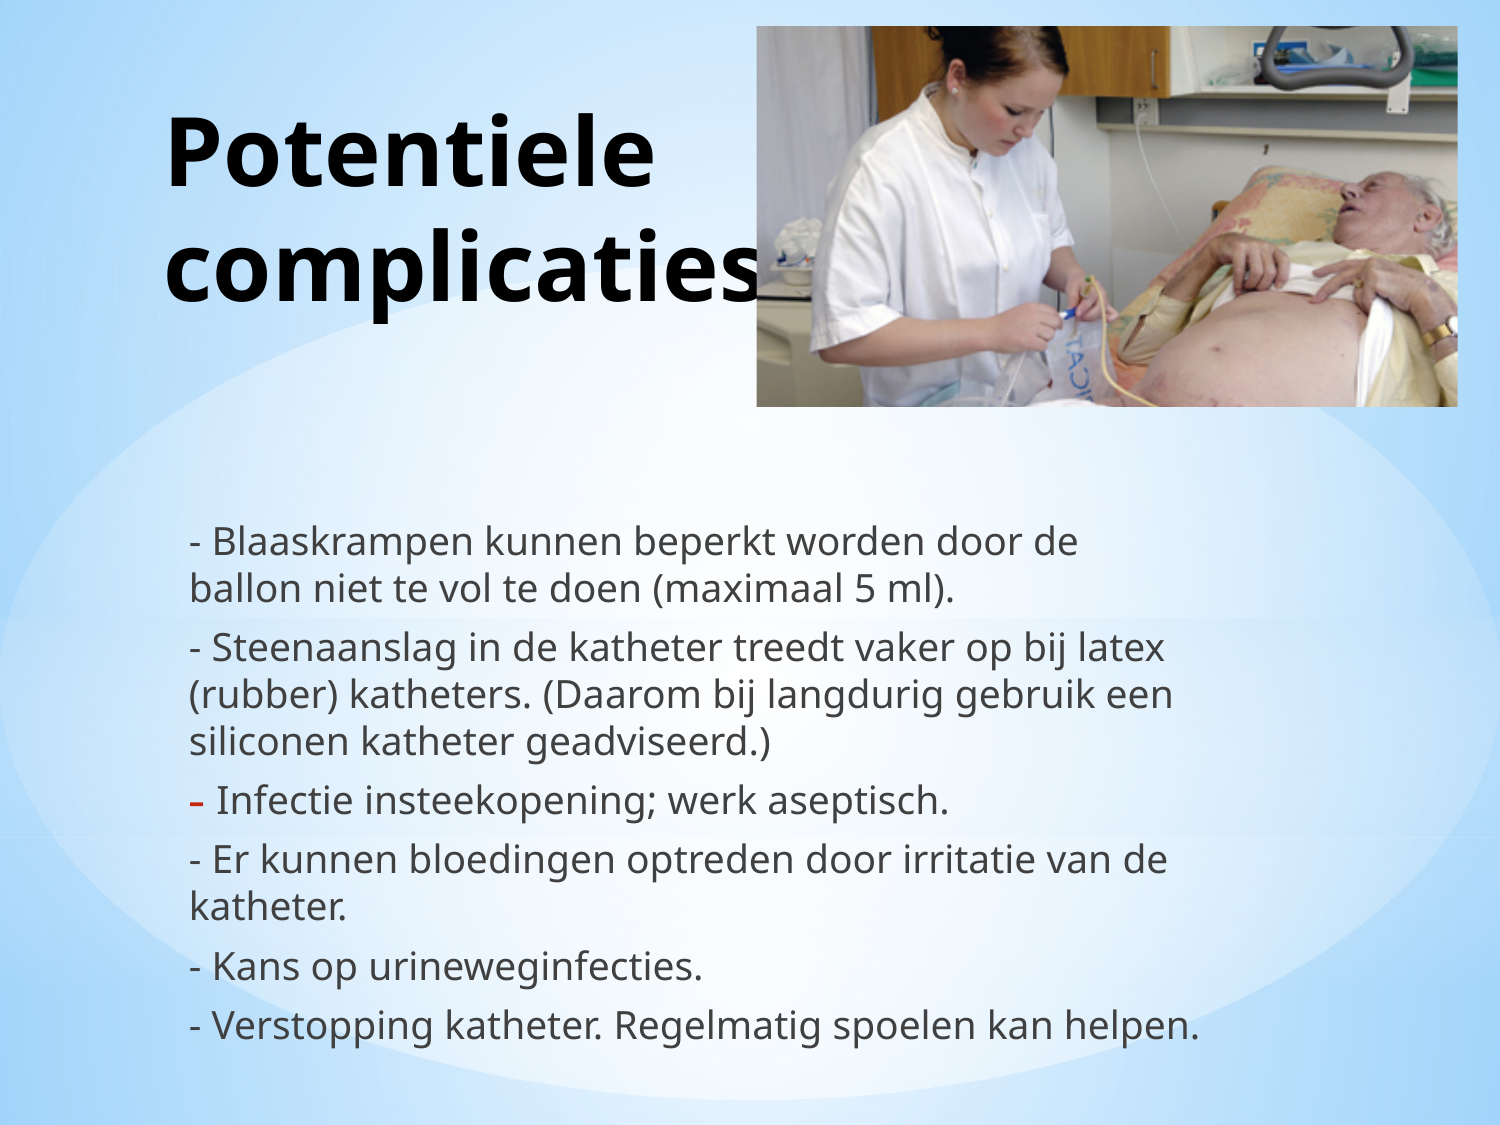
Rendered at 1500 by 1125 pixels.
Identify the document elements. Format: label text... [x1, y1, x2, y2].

title Potentiele complicaties [148, 82, 750, 271]
list - Blaaskrampen kunnen beperkt worden door de ballon niet te vol te doen (maximaal 5 ml). - Steenaanslag in de katheter treedt vaker op bij latex (rubber) katheters. (Daarom bij langdurig gebruik een siliconen katheter geadviseerd.) Infectie insteekopening; werk aseptisch. - Er kunnen bloedingen optreden door irritatie van de katheter. - Kans op urineweginfecties. - Verstopping katheter. Regelmatig spoelen kan helpen. [167, 509, 1218, 1080]
picture [756, 26, 1458, 408]
